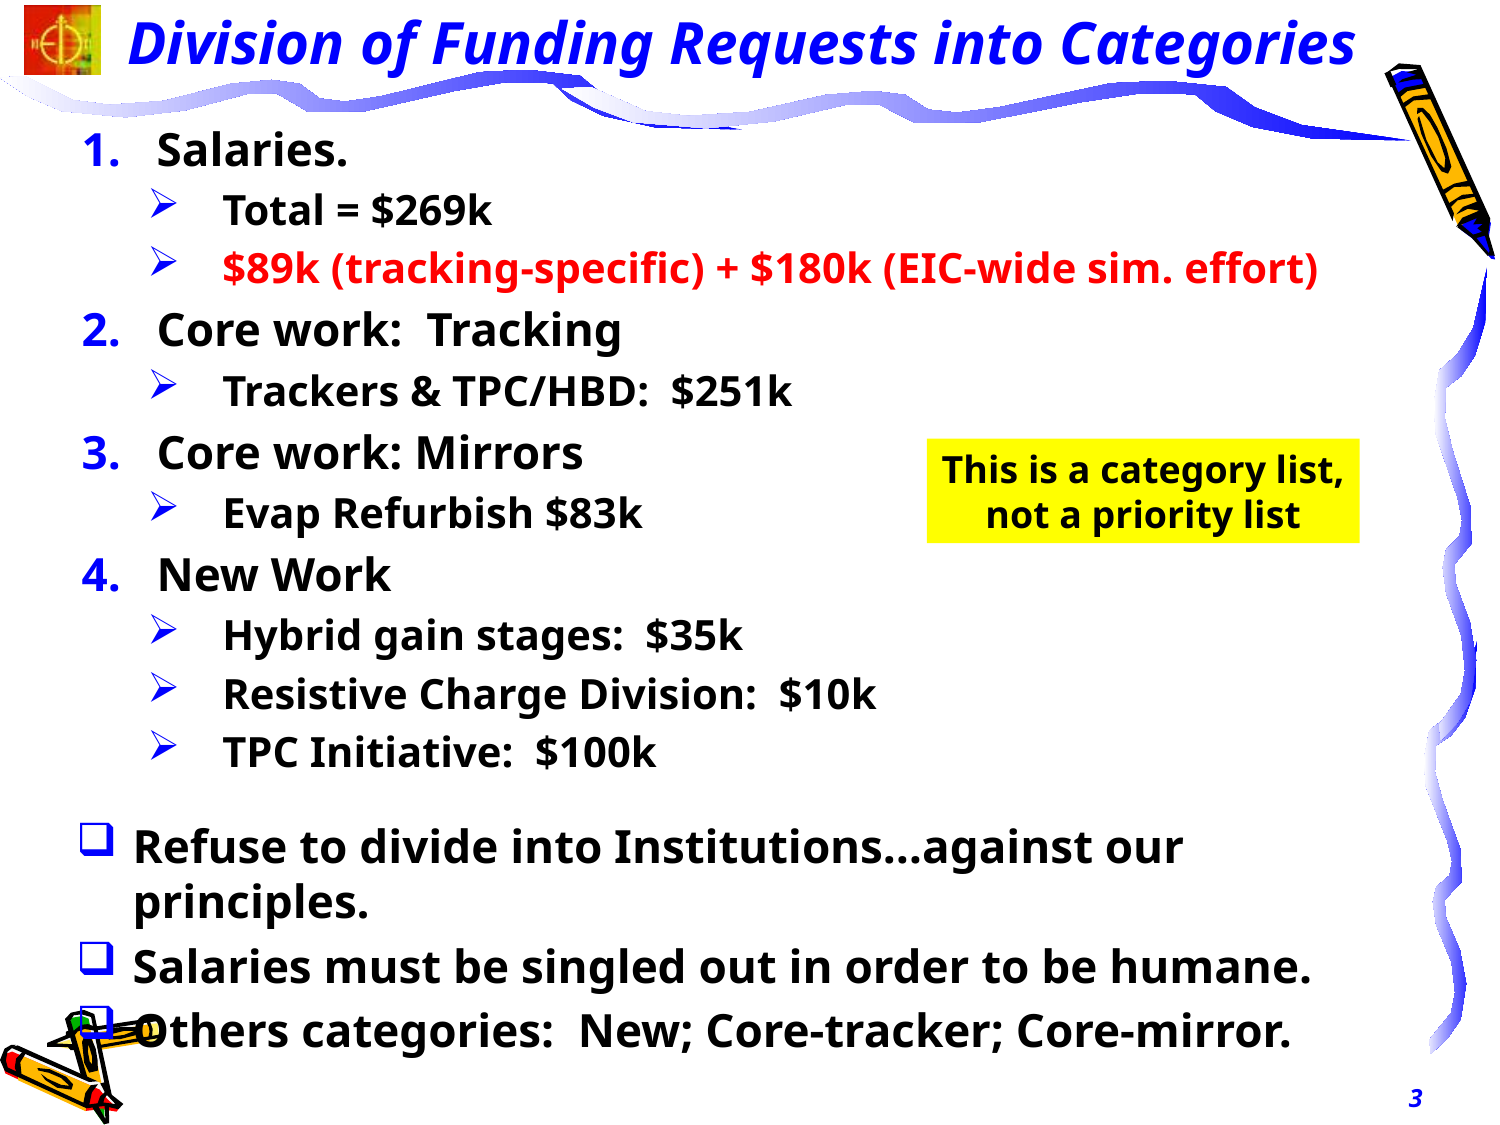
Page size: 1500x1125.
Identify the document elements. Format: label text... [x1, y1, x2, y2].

picture [24, 5, 101, 75]
list Salaries. Total = $269k $89k (tracking-specific) + $180k (EIC-wide sim. effort) Core work: Tracking Trackers & TPC/HBD: $251k Core work: Mirrors Evap Refurbish $83k New Work Hybrid gain stages: $35k Resistive Charge Division: $10k TPC Initiative: $100k [66, 112, 1438, 810]
text_box This is a category list, not a priority list [926, 438, 1360, 544]
text_box Refuse to divide into Institutions…against our principles. Salaries must be singled out in order to be humane. Others categories: New; Core-tracker; Core-mirror. [61, 810, 1438, 1017]
slide_number 3 [1349, 1074, 1438, 1117]
title Division of Funding Requests into Categories [112, 3, 1500, 84]
